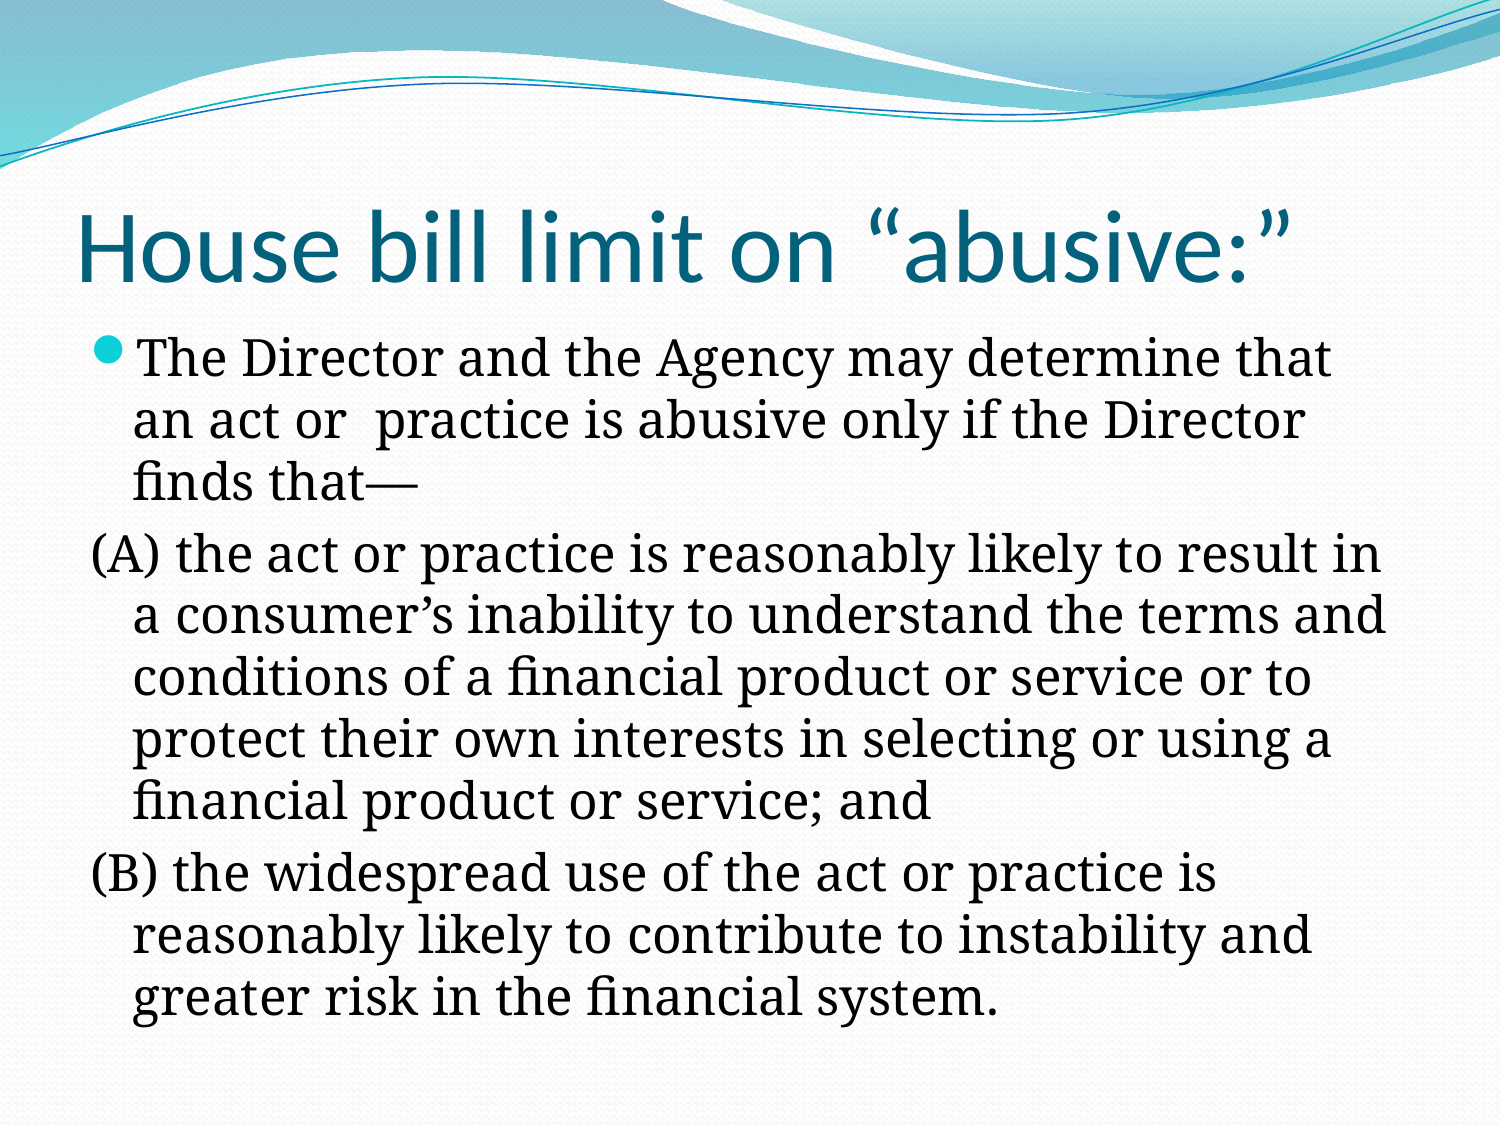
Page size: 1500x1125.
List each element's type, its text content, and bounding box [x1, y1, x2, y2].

list The Director and the Agency may determine that an act or practice is abusive only if the Director finds that— (A) the act or practice is reasonably likely to result in a consumer’s inability to understand the terms and conditions of a financial product or service or to protect their own interests in selecting or using a financial product or service; and (B) the widespread use of the act or practice is reasonably likely to contribute to instability and greater risk in the financial system. [74, 317, 1426, 1038]
title House bill limit on “abusive:” [74, 115, 1426, 304]
